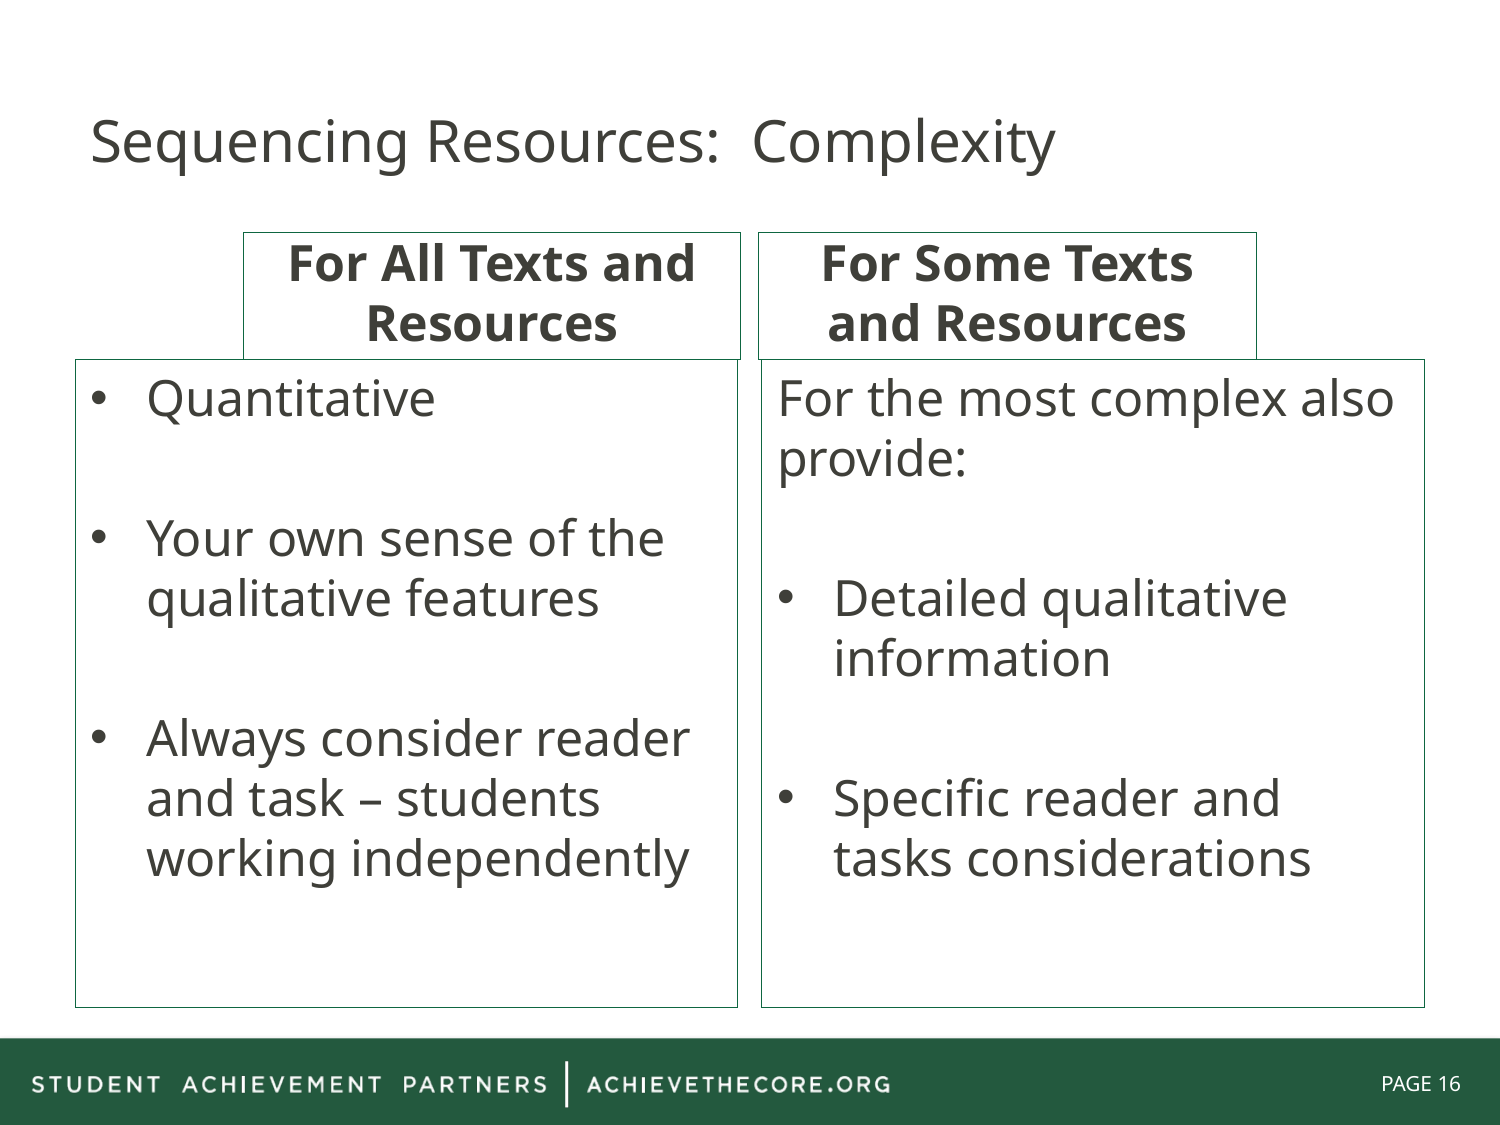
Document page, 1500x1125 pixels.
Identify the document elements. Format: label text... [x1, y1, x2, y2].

list For Some Texts and Resources [758, 232, 1257, 360]
list For All Texts and Resources [243, 232, 741, 360]
title Sequencing Resources: Complexity [75, 45, 1425, 233]
list Quantitative Your own sense of the qualitative features Always consider reader and task – students working independently [75, 359, 738, 1008]
list For the most complex also provide: Detailed qualitative information Specific reader and tasks considerations [761, 359, 1425, 1008]
